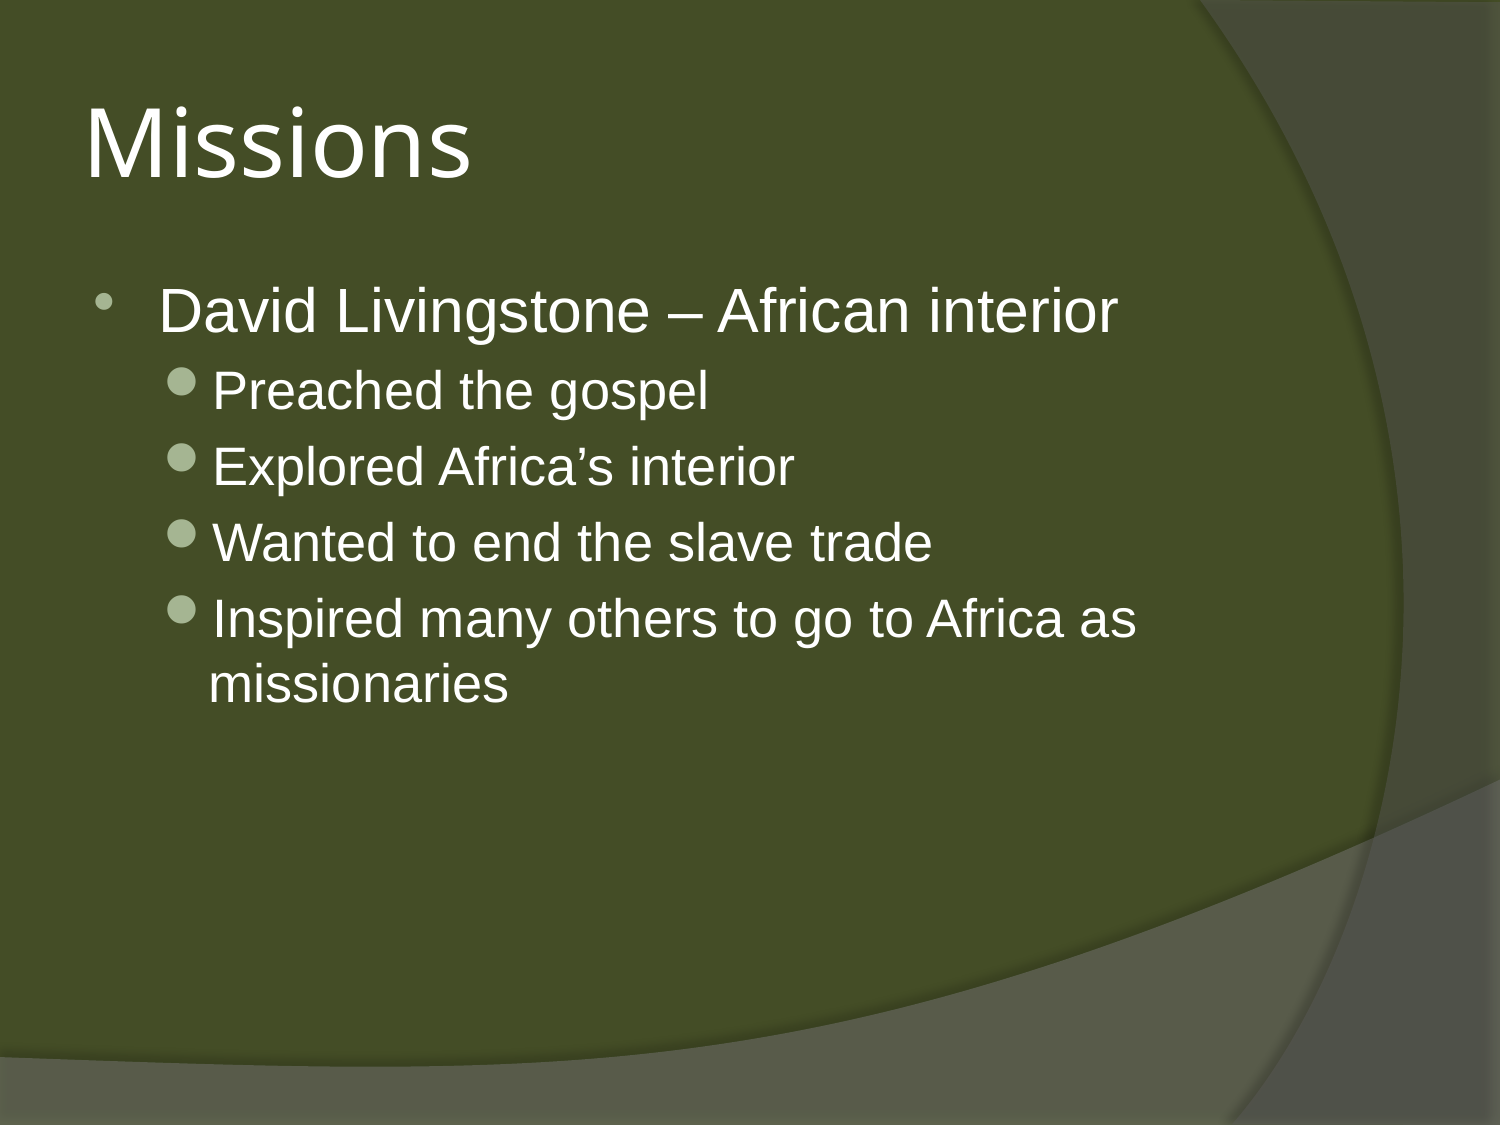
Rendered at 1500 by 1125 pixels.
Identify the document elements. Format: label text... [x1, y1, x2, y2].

list David Livingstone – African interior Preached the gospel Explored Africa’s interior Wanted to end the slave trade Inspired many others to go to Africa as missionaries [75, 262, 1300, 1005]
title Missions [75, 45, 1300, 233]
